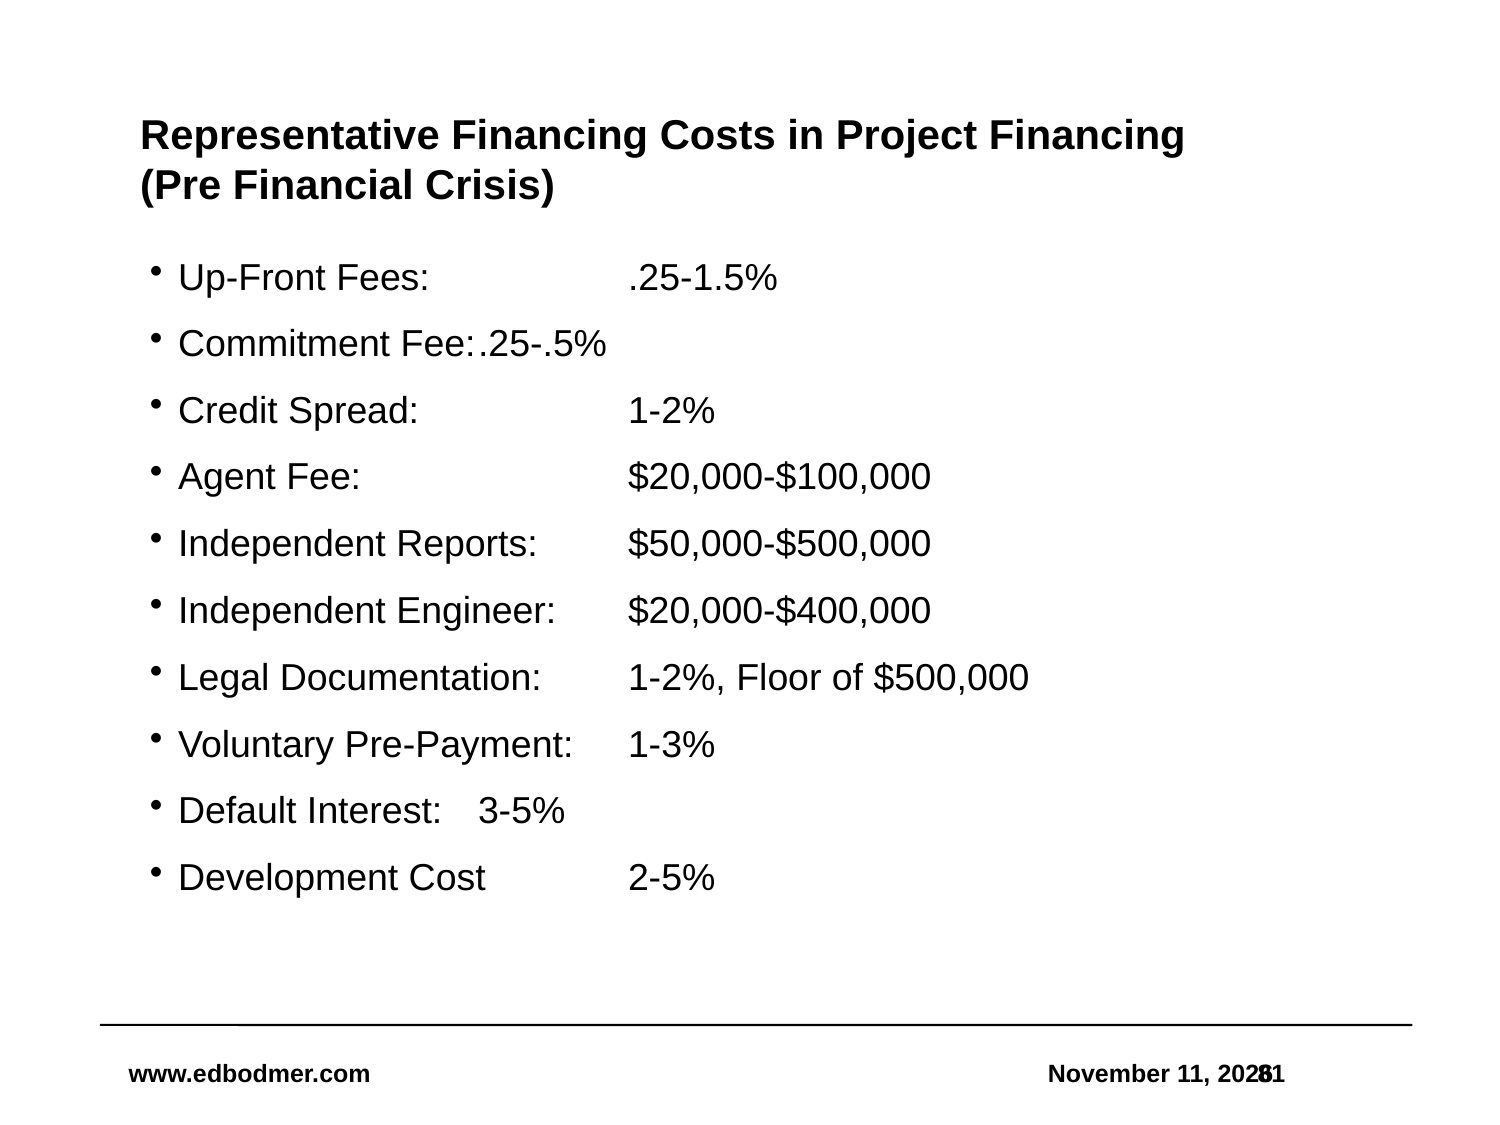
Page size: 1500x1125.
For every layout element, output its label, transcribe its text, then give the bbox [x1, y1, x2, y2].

title Representative Financing Costs in Project Financing (Pre Financial Crisis) [124, 99, 1288, 226]
list Up-Front Fees: .25-1.5% Commitment Fee: .25-.5% Credit Spread: 1-2% Agent Fee: $20,000-$100,000 Independent Reports: $50,000-$500,000 Independent Engineer: $20,000-$400,000 Legal Documentation: 1-2%, Floor of $500,000 Voluntary Pre-Payment: 1-3% Default Interest: 3-5% Development Cost 2-5% [124, 249, 1376, 1001]
